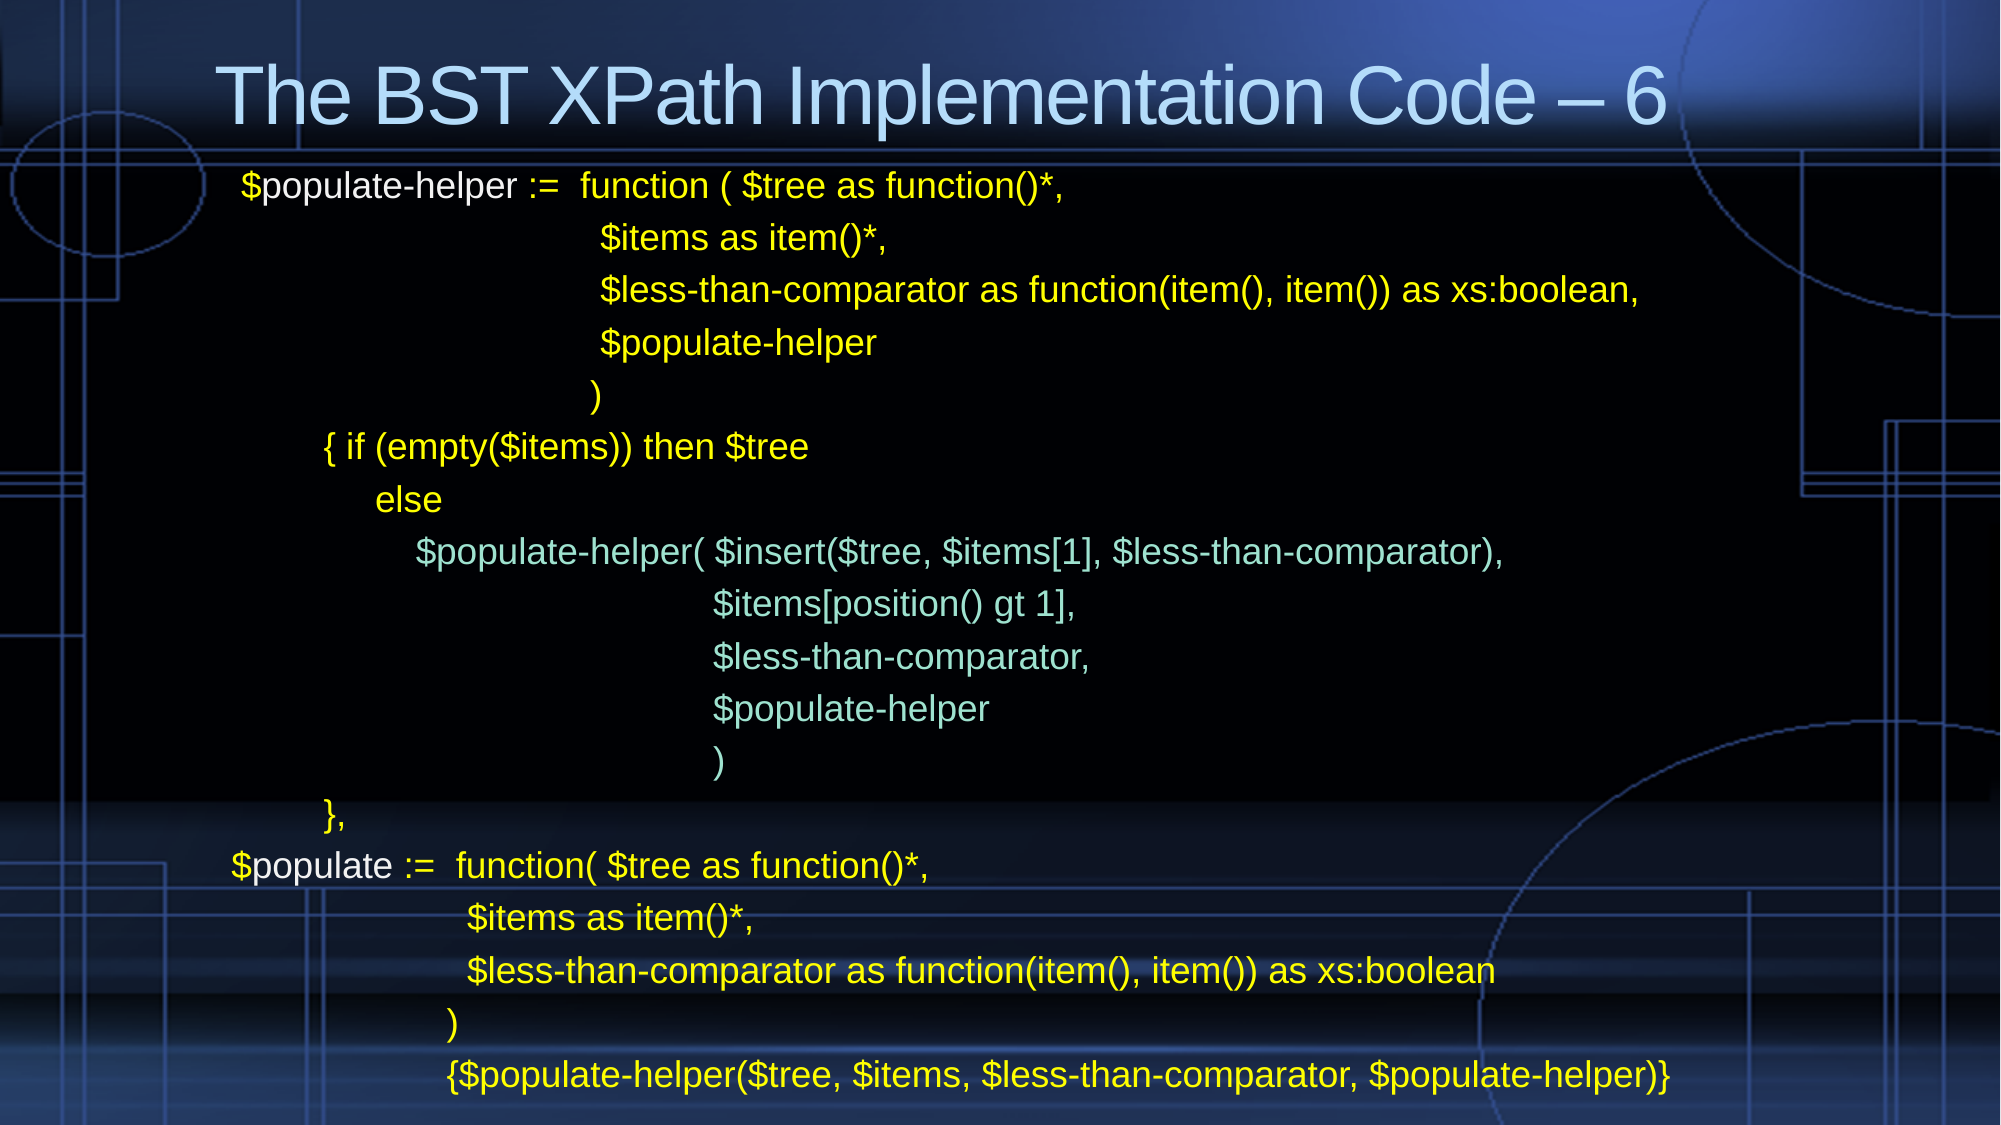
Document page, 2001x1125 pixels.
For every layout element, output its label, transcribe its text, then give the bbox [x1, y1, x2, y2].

title The BST XPath Implementation Code – 6 [200, 33, 1900, 184]
list $populate-helper := function ( $tree as function()*, $items as item()*, $less-than-comparator as function(item(), item()) as xs:boolean, $populate-helper ) { if (empty($items)) then $tree else $populate-helper( $insert($tree, $items[1], $less-than-comparator), $items[position() gt 1], $less-than-comparator, $populate-helper ) }, $populate := function( $tree as function()*, $items as item()*, $less-than-comparator as function(item(), item()) as xs:boolean ) {$populate-helper($tree, $items, $less-than-comparator, $populate-helper)} [205, 153, 1906, 1109]
picture [0, 0, 2001, 1125]
